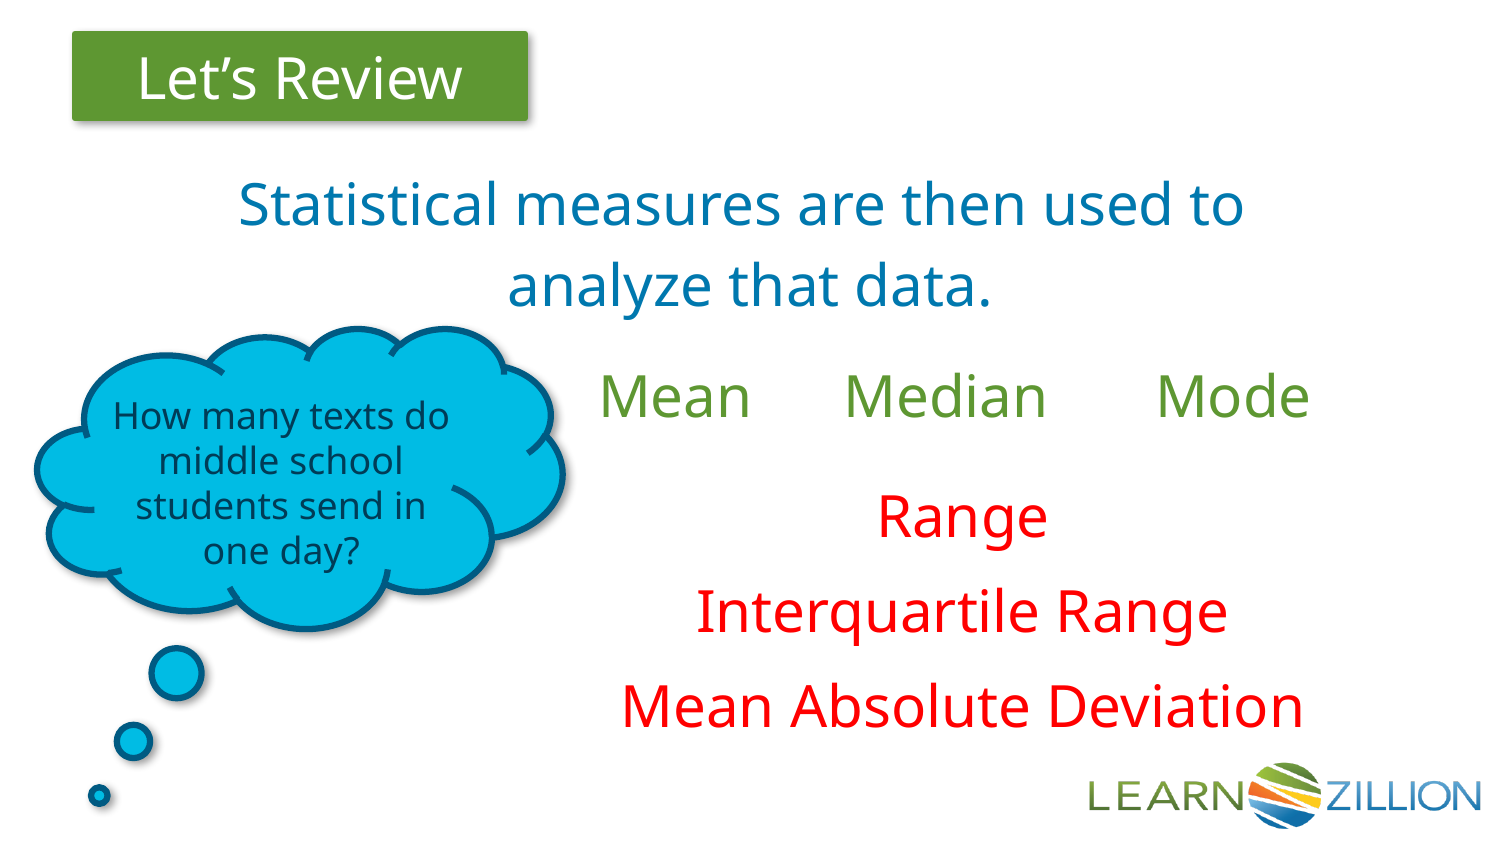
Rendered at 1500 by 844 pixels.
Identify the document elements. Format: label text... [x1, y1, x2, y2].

text_box Statistical measures are then used to analyze that data. [93, 159, 1407, 278]
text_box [37, 327, 563, 629]
picture [1087, 759, 1482, 831]
text_box Mean Median Mode Range Interquartile Range Mean Absolute Deviation [74, 301, 1500, 404]
